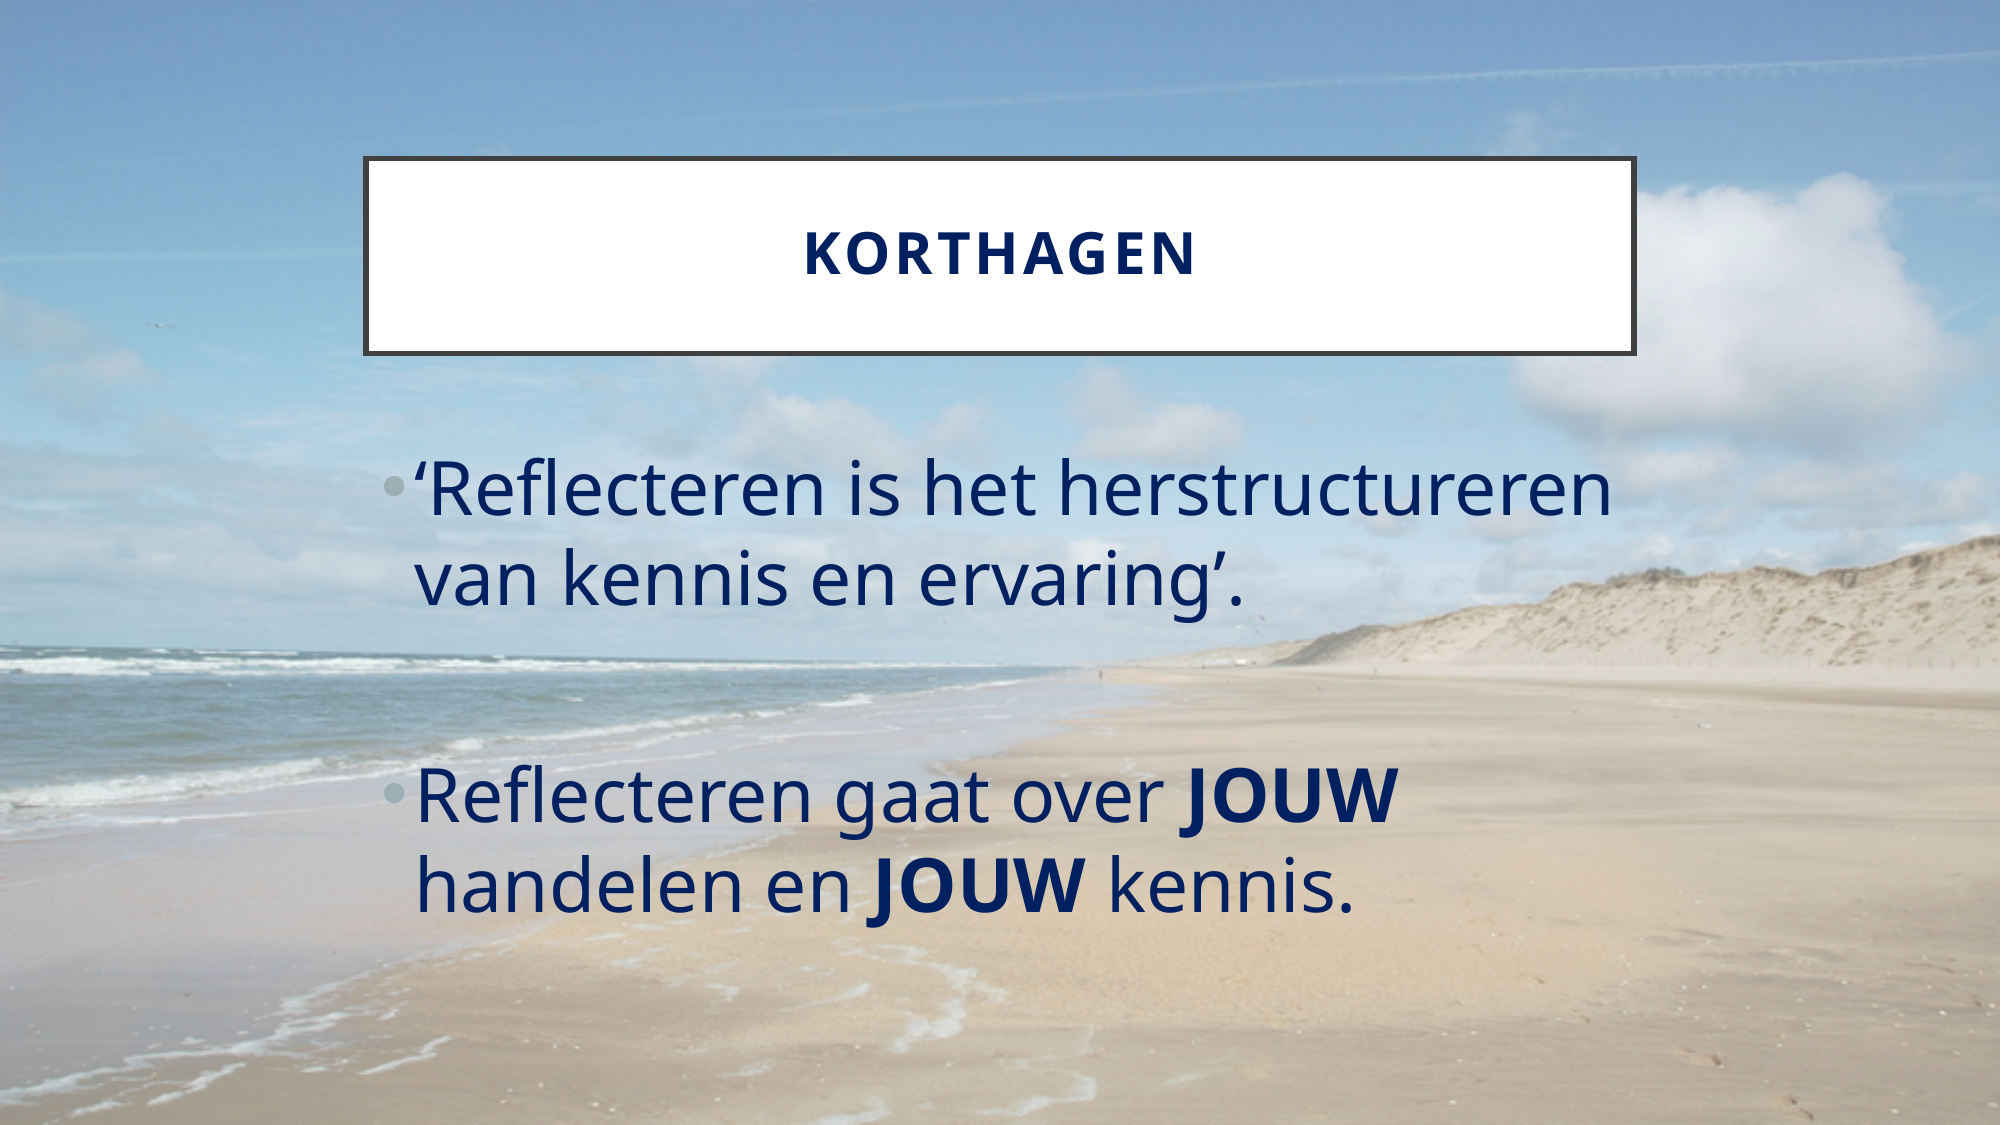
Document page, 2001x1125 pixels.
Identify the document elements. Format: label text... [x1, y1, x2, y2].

title Korthagen [363, 156, 1637, 356]
list ‘Reflecteren is het herstructureren van kennis en ervaring’. Reflecteren gaat over JOUW handelen en JOUW kennis. [366, 432, 1634, 942]
